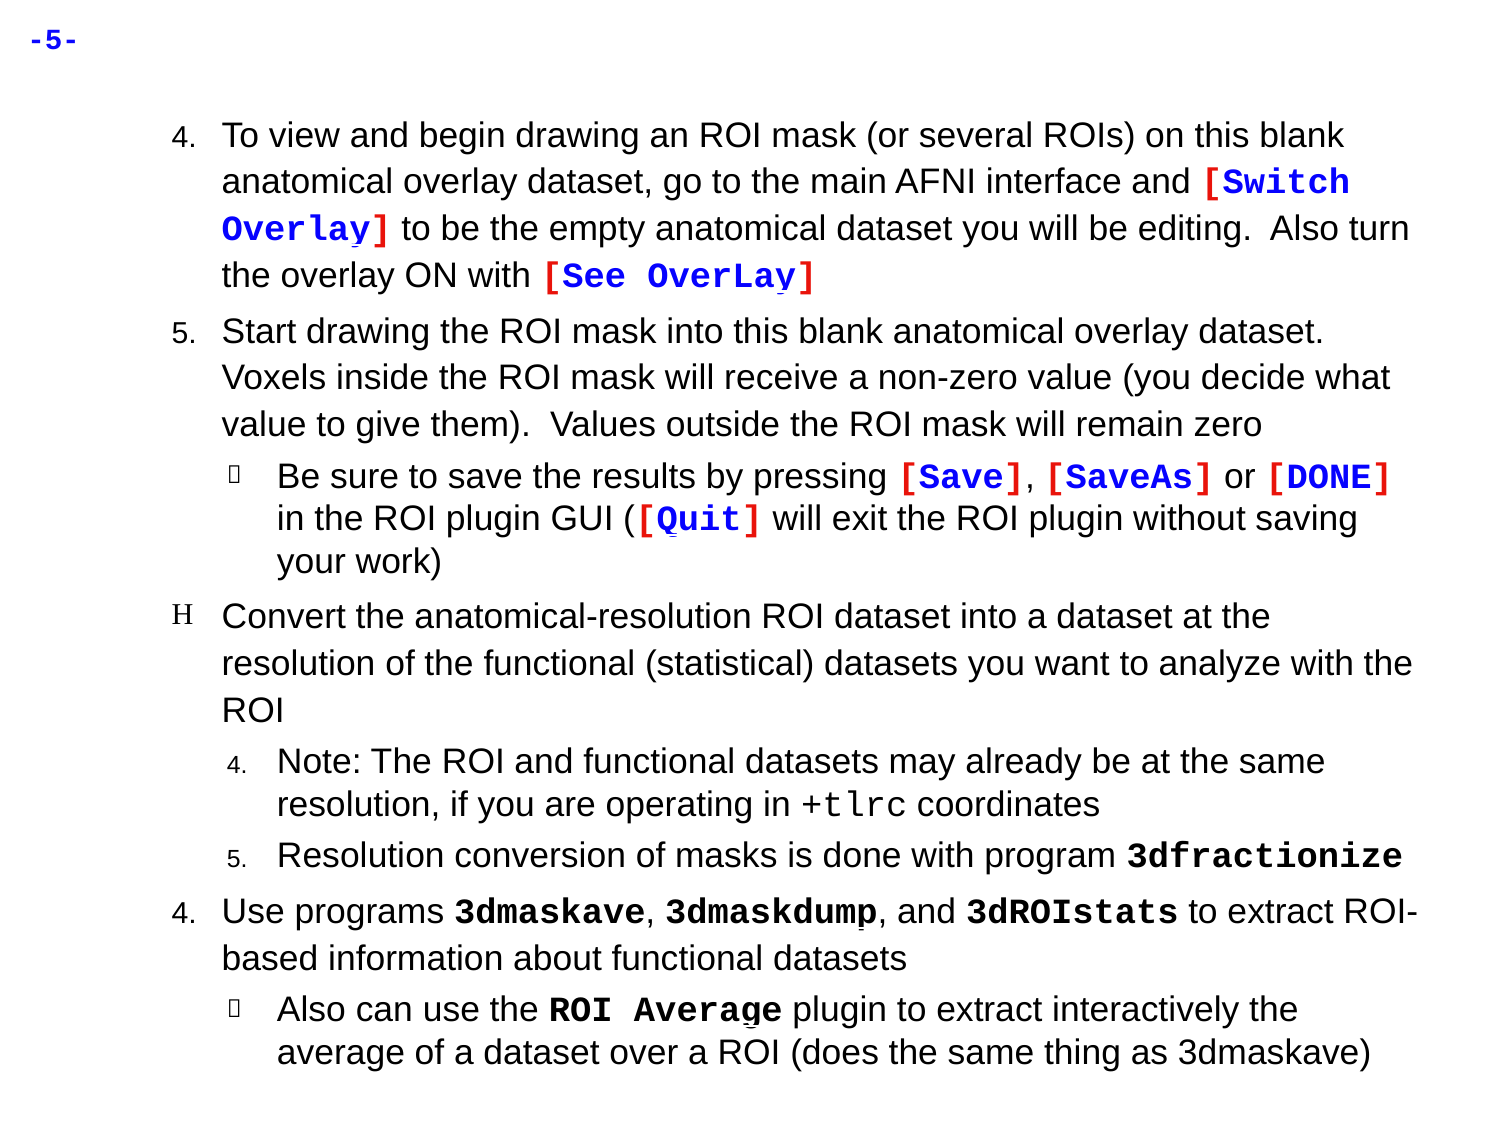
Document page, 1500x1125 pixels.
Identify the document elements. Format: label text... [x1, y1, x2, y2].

text_box To view and begin drawing an ROI mask (or several ROIs) on this blank anatomical overlay dataset, go to the main AFNI interface and [Switch Overlay] to be the empty anatomical dataset you will be editing. Also turn the overlay ON with [See OverLay] Start drawing the ROI mask into this blank anatomical overlay dataset. Voxels inside the ROI mask will receive a non-zero value (you decide what value to give them). Values outside the ROI mask will remain zero Be sure to save the results by pressing [Save], [SaveAs] or [DONE] in the ROI plugin GUI ([Quit] will exit the ROI plugin without saving your work) Convert the anatomical-resolution ROI dataset into a dataset at the resolution of the functional (statistical) datasets you want to analyze with the ROI Note: The ROI and functional datasets may already be at the same resolution, if you are operating in +tlrc coordinates Resolution conversion of masks is done with program 3dfractionize Use programs 3dmaskave, 3dmaskdump, and 3dROIstats to extract ROI-based information about functional datasets Also can use the ROI Average plugin to extract interactively the average of a dataset over a ROI (does the same thing as 3dmaskave) [99, 99, 1438, 1088]
